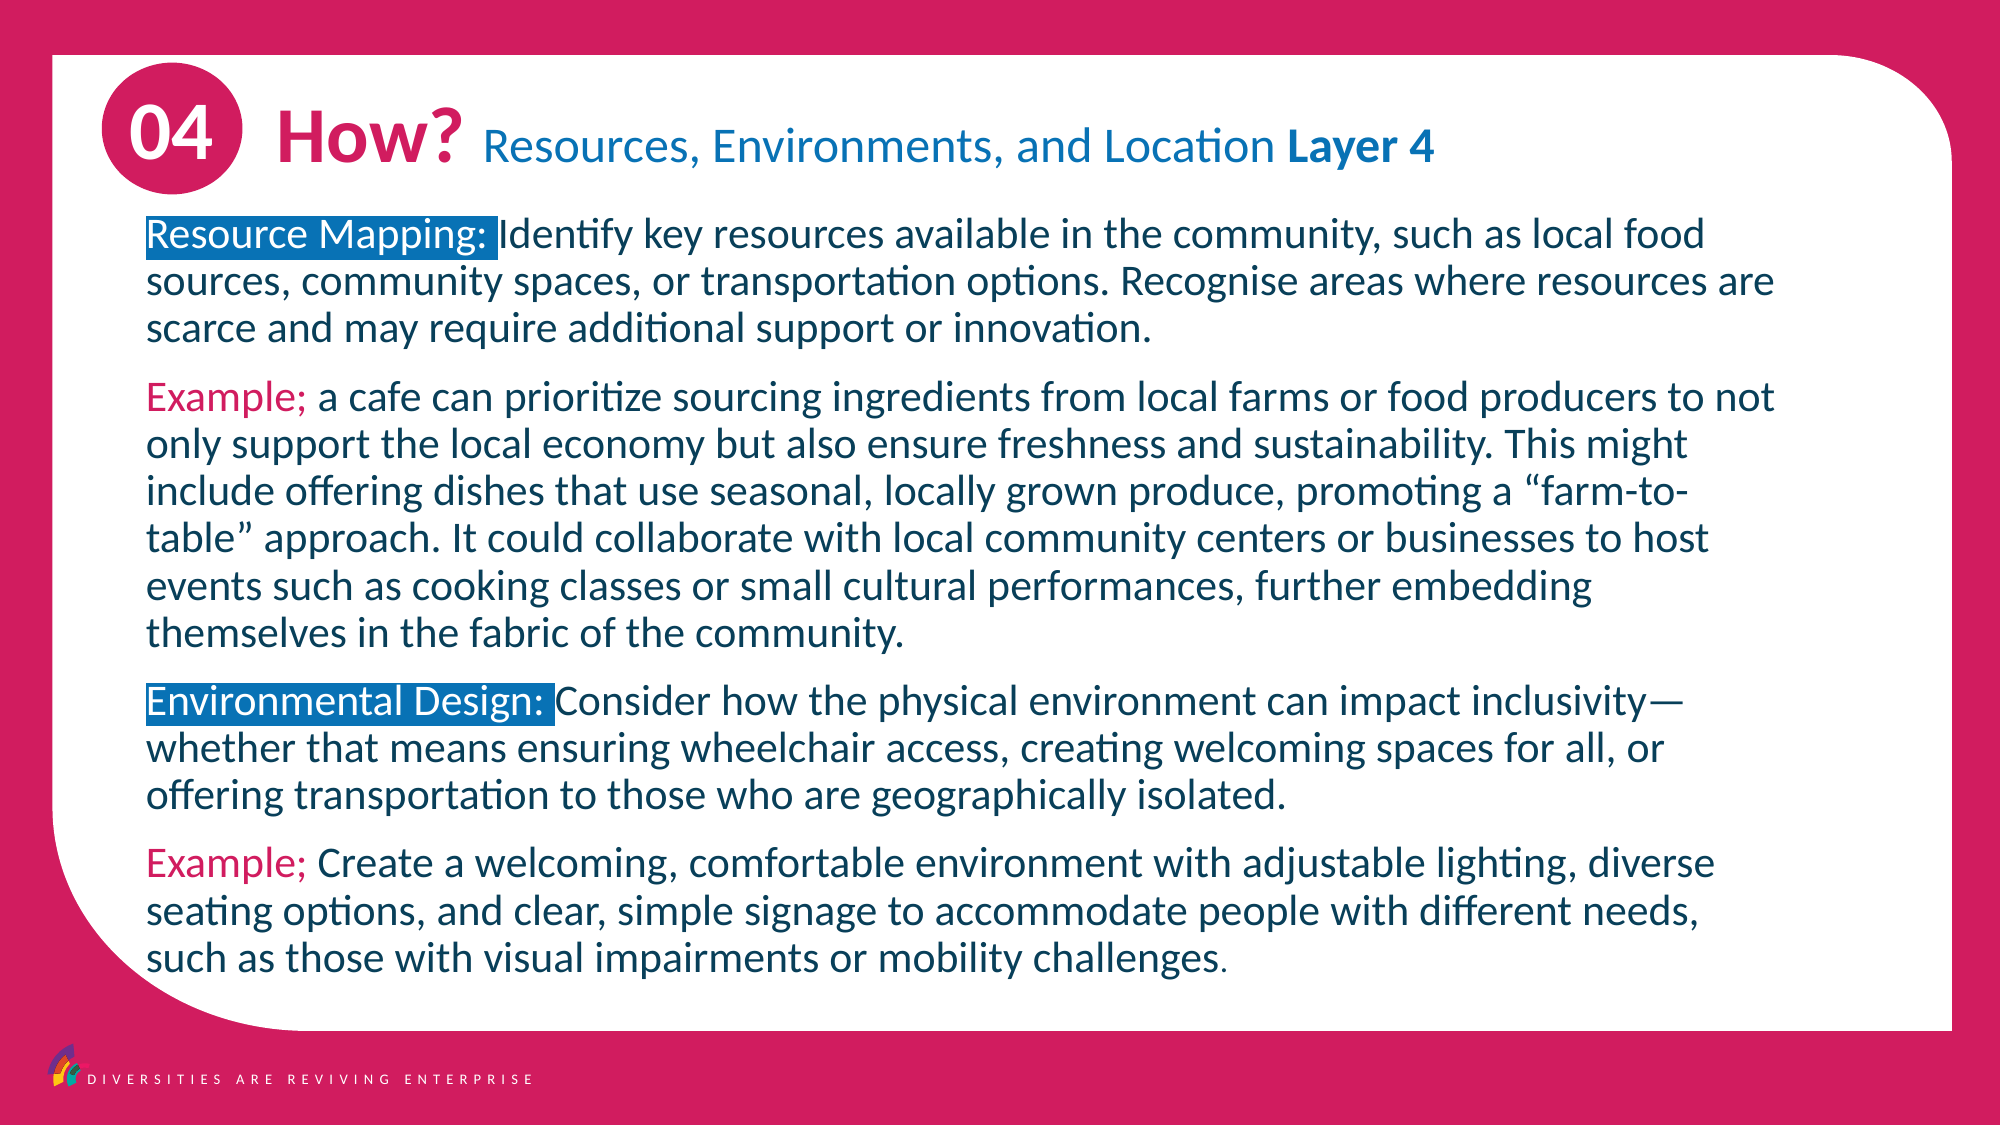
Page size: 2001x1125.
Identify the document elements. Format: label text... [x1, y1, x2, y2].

list Resource Mapping: Identify key resources available in the community, such as local food sources, community spaces, or transportation options. Recognise areas where resources are scarce and may require additional support or innovation. Example; a cafe can prioritize sourcing ingredients from local farms or food producers to not only support the local economy but also ensure freshness and sustainability. This might include offering dishes that use seasonal, locally grown produce, promoting a “farm-to-table” approach. It could collaborate with local community centers or businesses to host events such as cooking classes or small cultural performances, further embedding themselves in the fabric of the community. Environmental Design: Consider how the physical environment can impact inclusivity—whether that means ensuring wheelchair access, creating welcoming spaces for all, or offering transportation to those who are geographically isolated. Example; Create a welcoming, comfortable environment with adjustable lighting, diverse seating options, and clear, simple signage to accommodate people with different needs, such as those with visual impairments or mobility challenges. [130, 203, 1797, 835]
text_box How? Resources, Environments, and Location Layer 4 [261, 71, 2000, 204]
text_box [101, 62, 243, 195]
